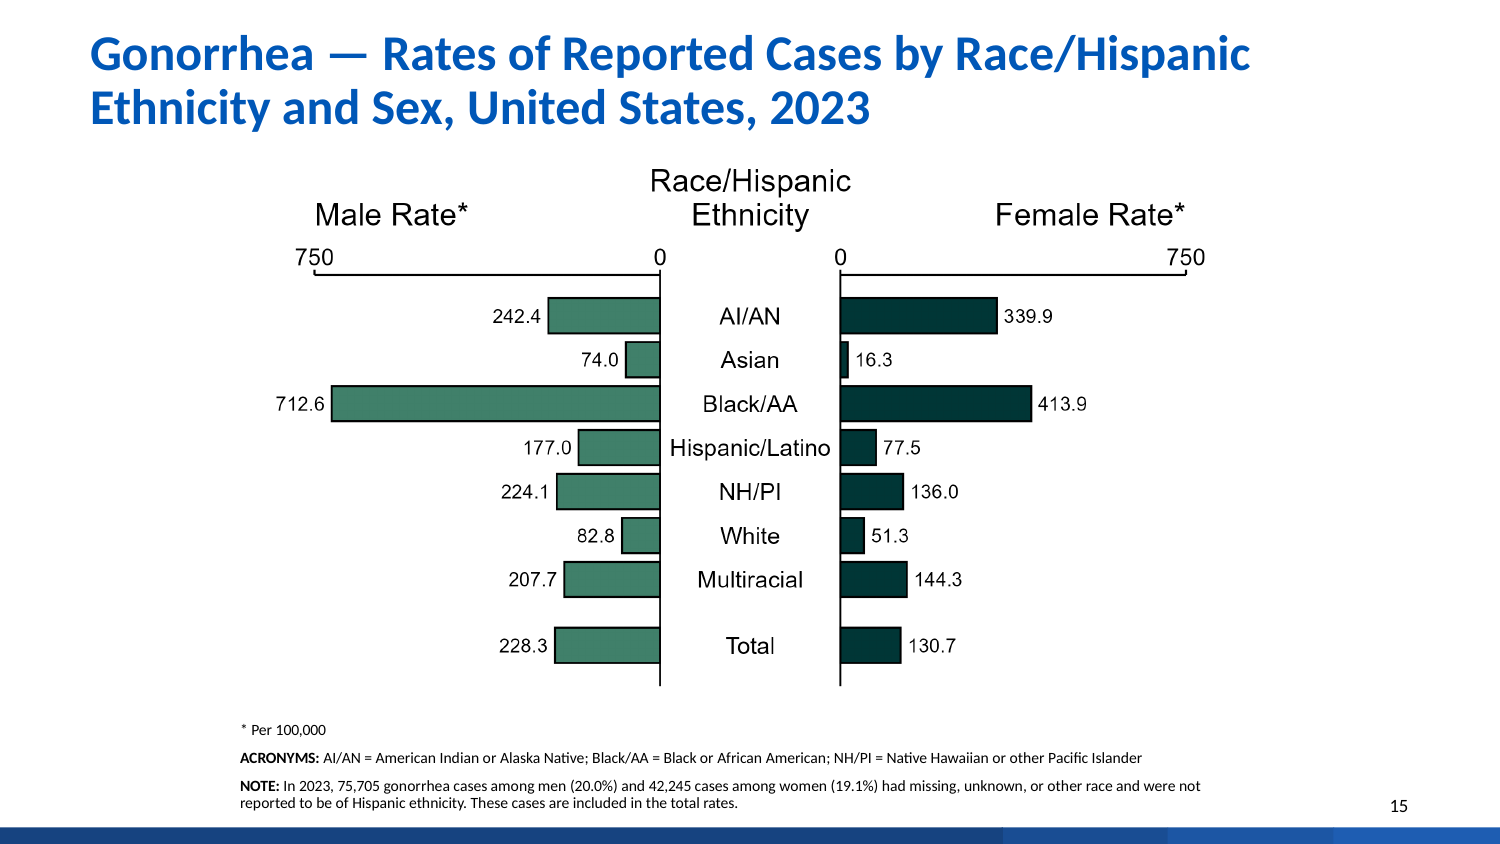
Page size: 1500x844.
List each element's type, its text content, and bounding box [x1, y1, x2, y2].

title Gonorrhea — Rates of Reported Cases by Race/Hispanic Ethnicity and Sex, United States, 2023 [75, 19, 1425, 144]
picture [258, 166, 1242, 694]
list * Per 100,000 ACRONYMS: AI/AN = American Indian or Alaska Native; Black/AA = Black or African American; NH/PI = Native Hawaiian or other Pacific Islander NOTE: In 2023, 75,705 gonorrhea cases among men (20.0%) and 42,245 cases among women (19.1%) had missing, unknown, or other race and were not reported to be of Hispanic ethnicity. These cases are included in the total rates. [225, 714, 1275, 820]
